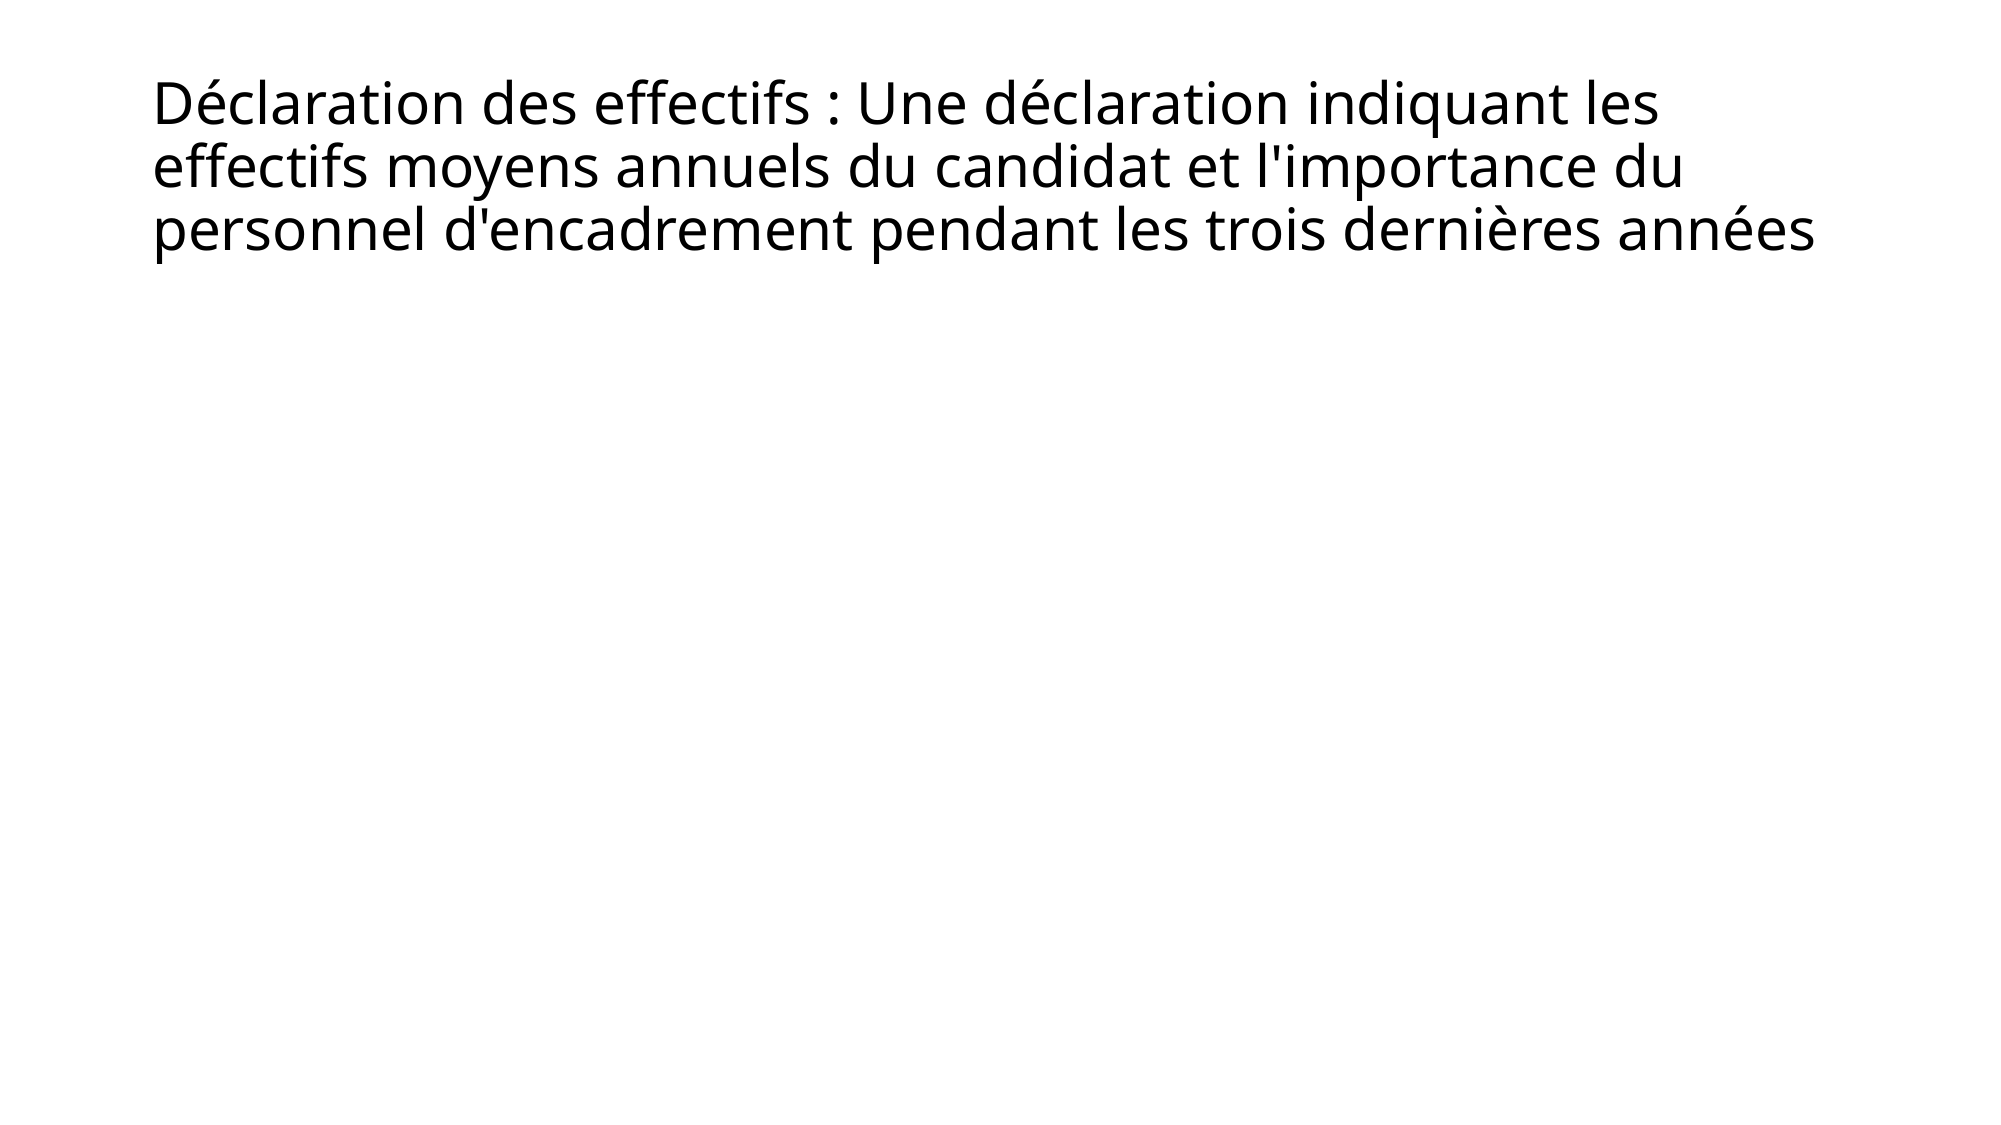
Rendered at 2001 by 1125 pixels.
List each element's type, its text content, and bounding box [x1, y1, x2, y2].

title Déclaration des effectifs : Une déclaration indiquant les effectifs moyens annuels du candidat et l'importance du personnel d'encadrement pendant les trois dernières années [137, 59, 1863, 278]
